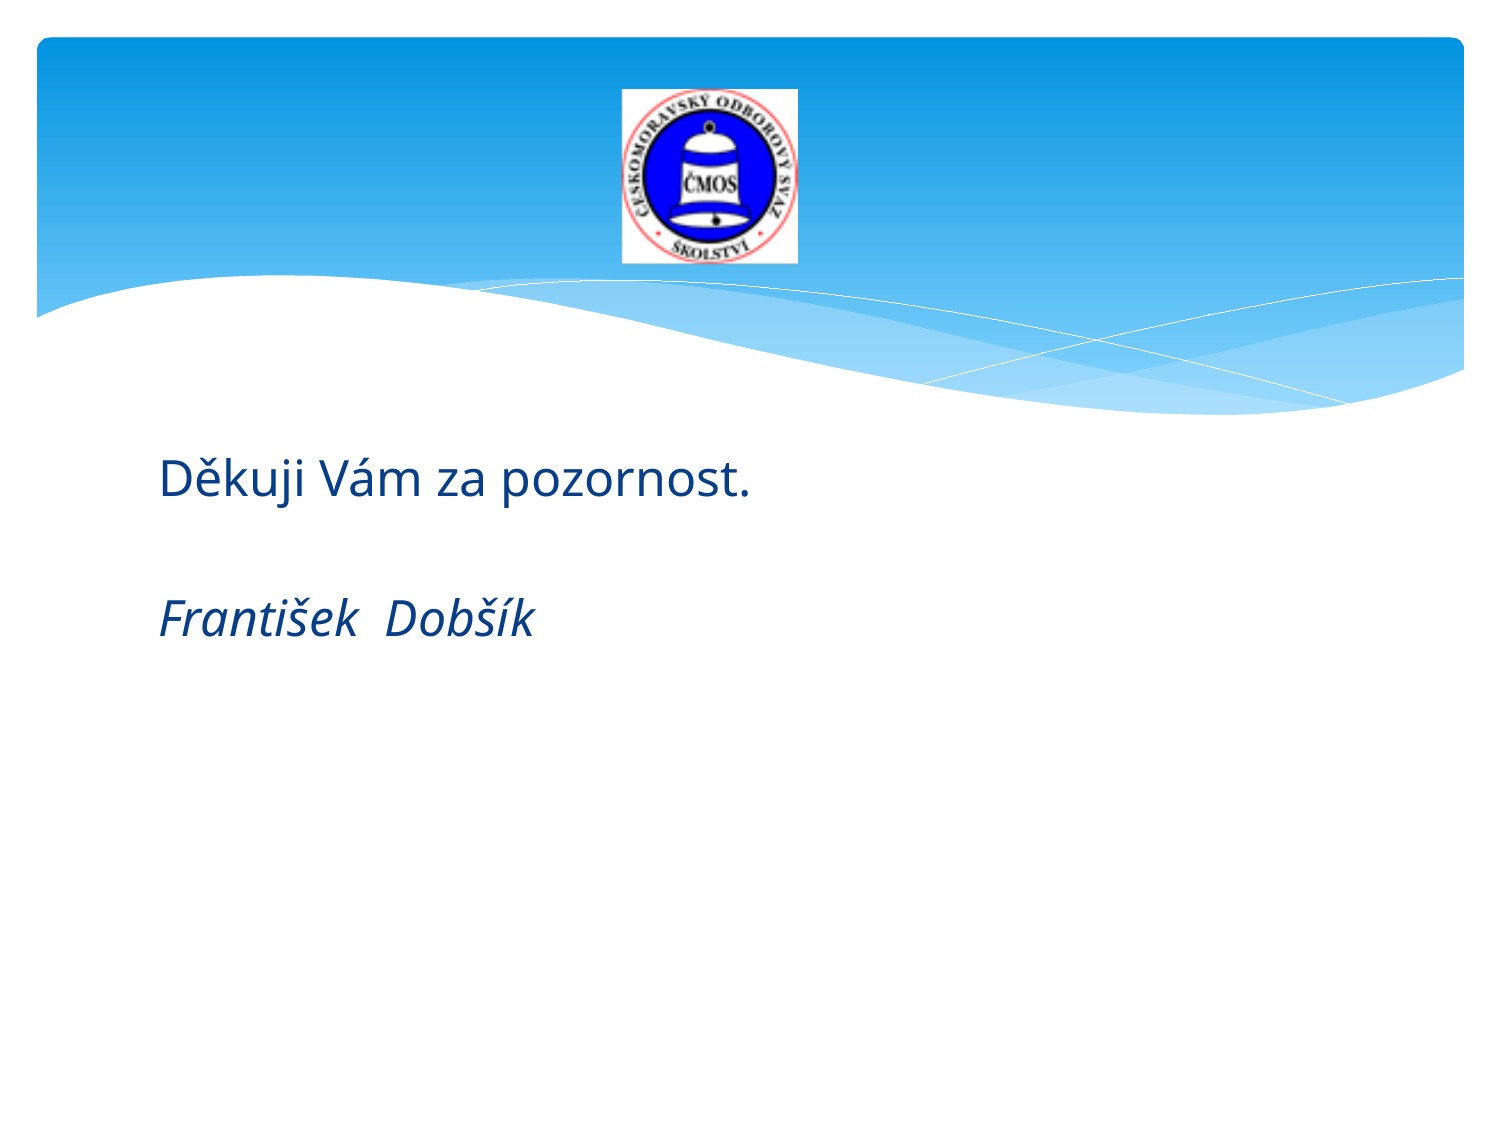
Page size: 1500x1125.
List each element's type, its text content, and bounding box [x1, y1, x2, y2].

list Děkuji Vám za pozornost. František Dobšík [143, 438, 1359, 1005]
picture [619, 89, 798, 267]
